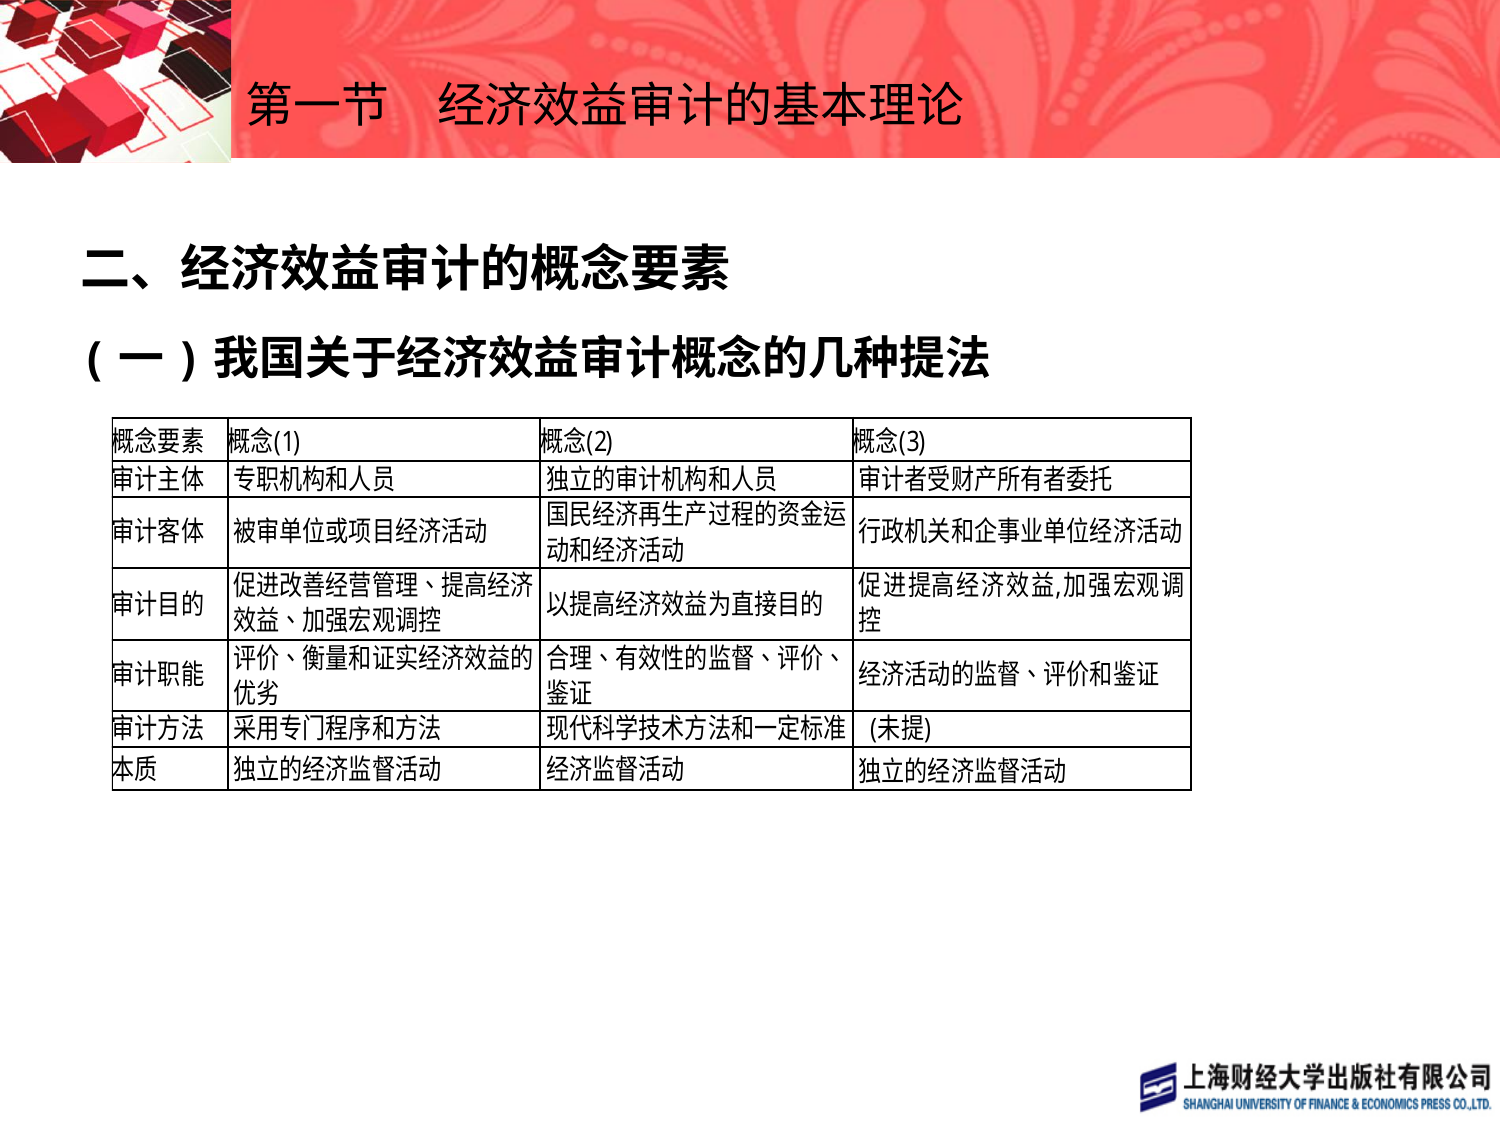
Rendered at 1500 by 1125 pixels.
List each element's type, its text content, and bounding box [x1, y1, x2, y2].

list 二、经济效益审计的概念要素 (一)我国关于经济效益审计概念的几种提法 [64, 208, 1425, 1047]
picture [1139, 1058, 1495, 1118]
picture [111, 416, 1461, 839]
title 第一节 经济效益审计的基本理论 [230, 45, 1461, 161]
